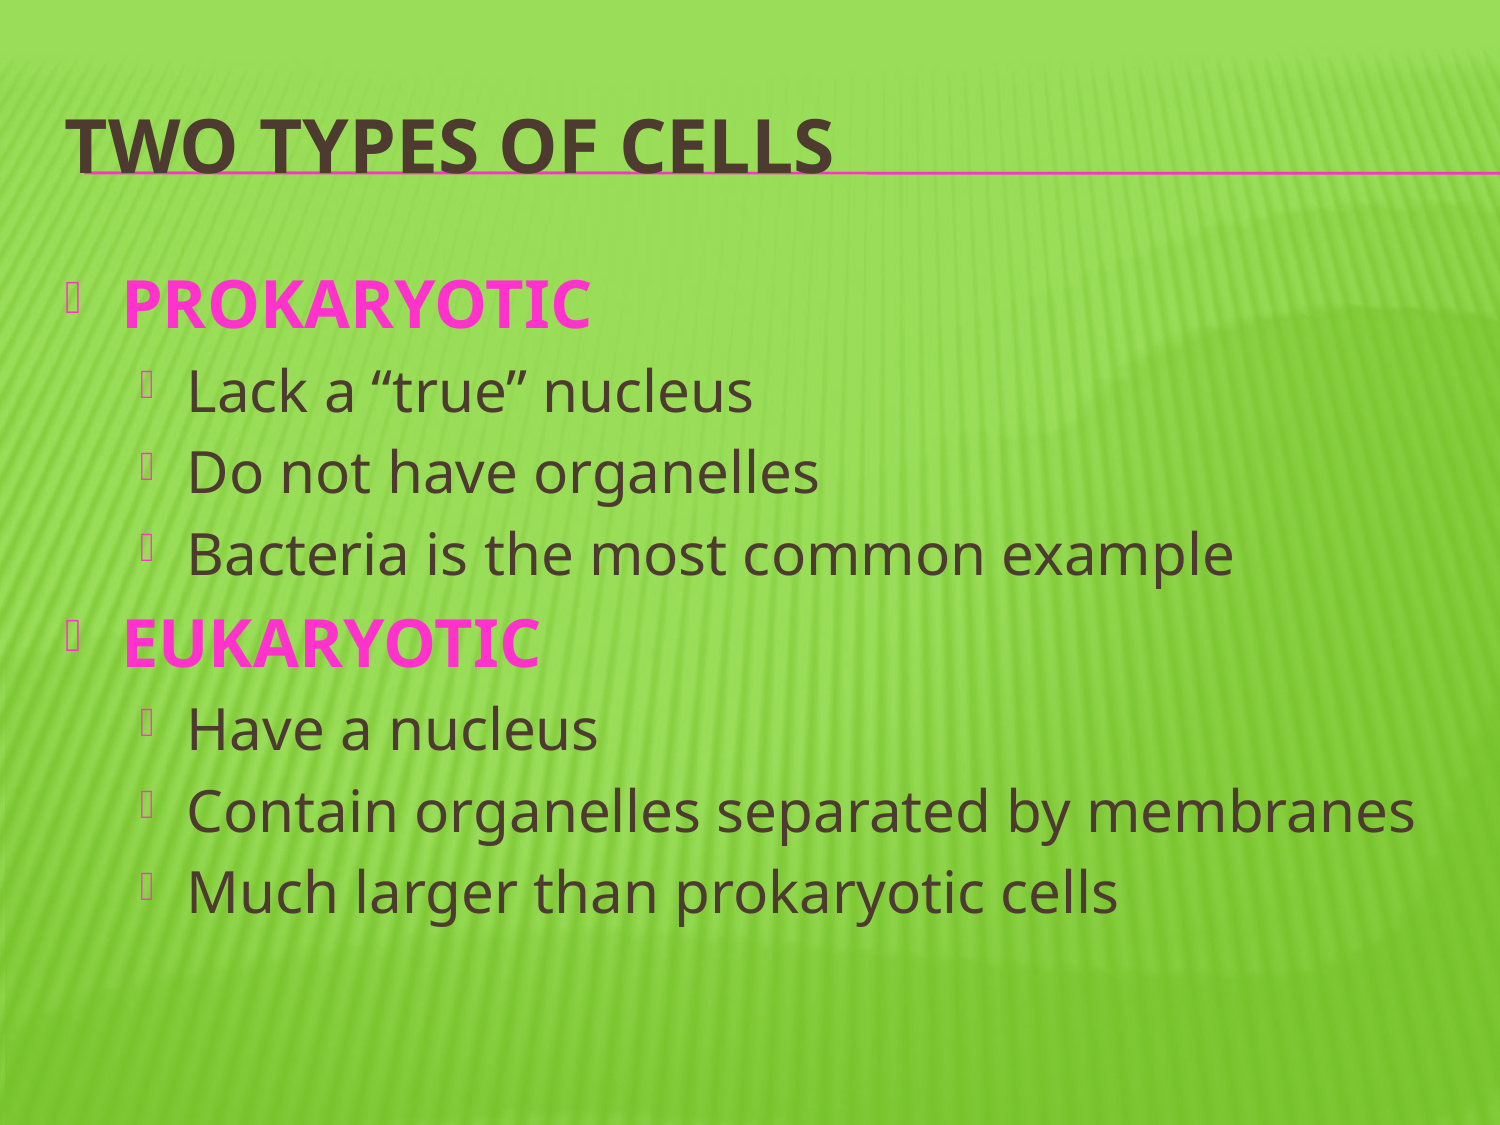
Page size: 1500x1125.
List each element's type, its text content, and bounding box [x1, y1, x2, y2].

list PROKARYOTIC Lack a “true” nucleus Do not have organelles Bacteria is the most common example EUKARYOTIC Have a nucleus Contain organelles separated by membranes Much larger than prokaryotic cells [50, 254, 1475, 998]
title Two types of cells [50, 75, 1475, 213]
